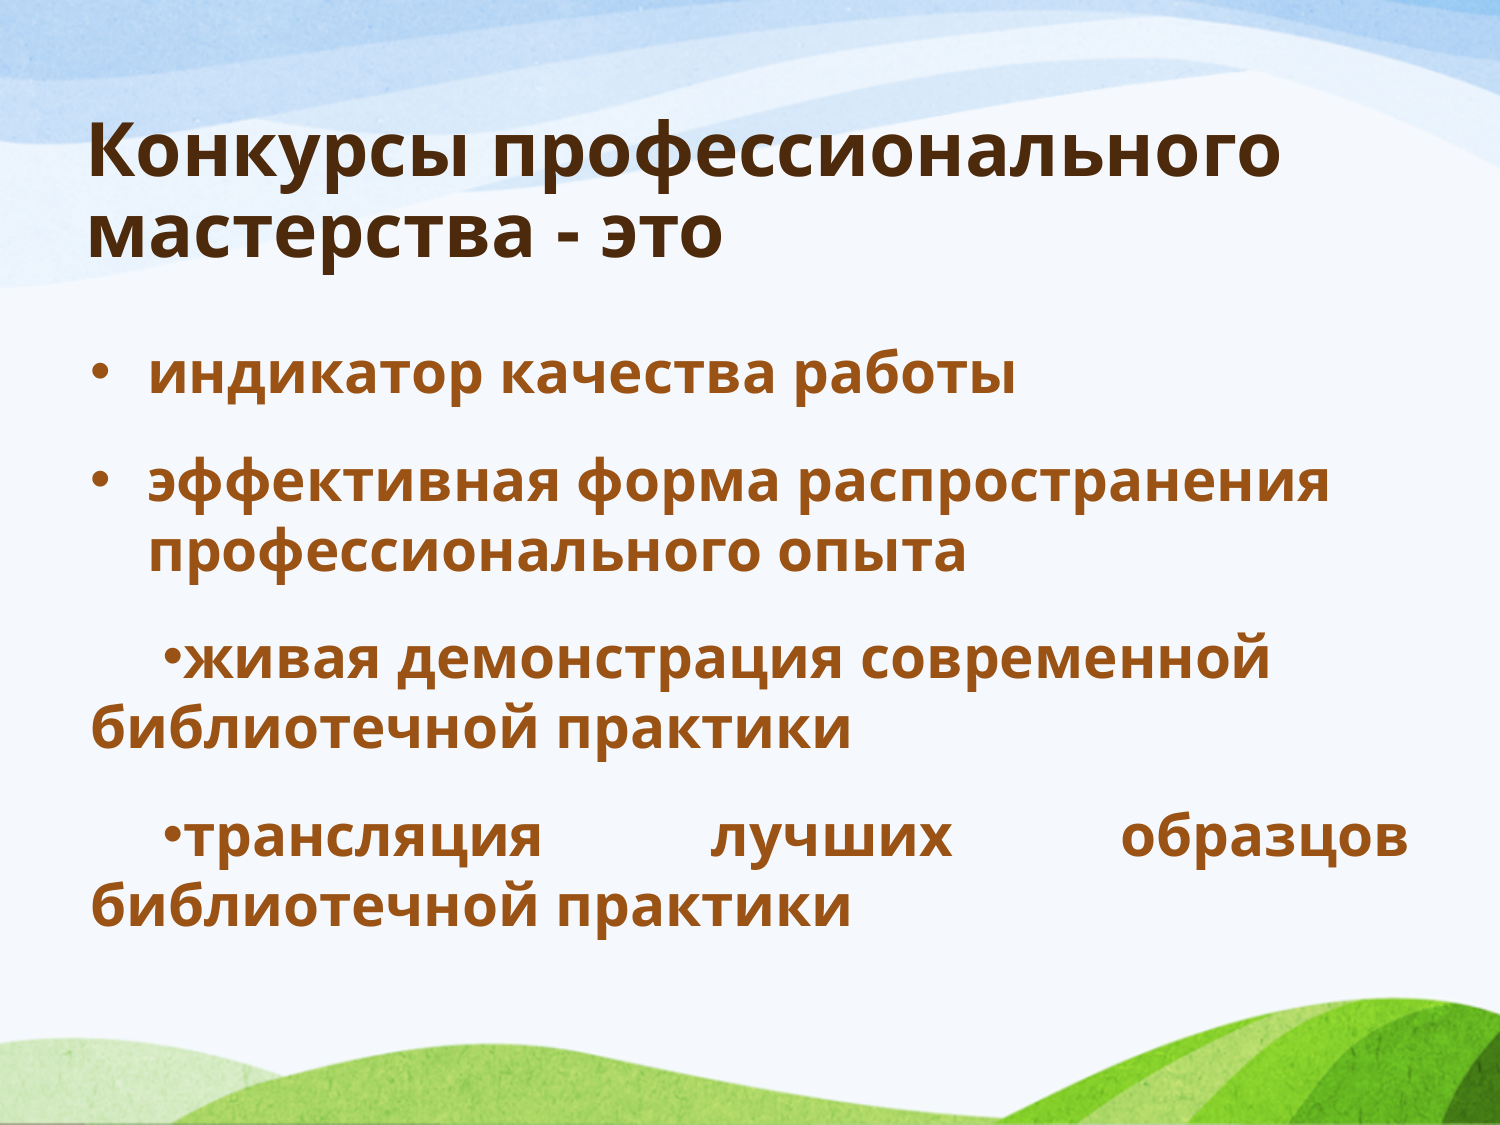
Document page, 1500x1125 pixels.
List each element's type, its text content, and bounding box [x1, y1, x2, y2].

list индикатор качества работы эффективная форма распространения профессионального опыта живая демонстрация современной библиотечной практики трансляция лучших образцов библиотечной практики [75, 328, 1425, 1005]
title Конкурсы профессионального мастерства - это [70, 93, 1421, 282]
picture [0, 0, 1500, 1125]
